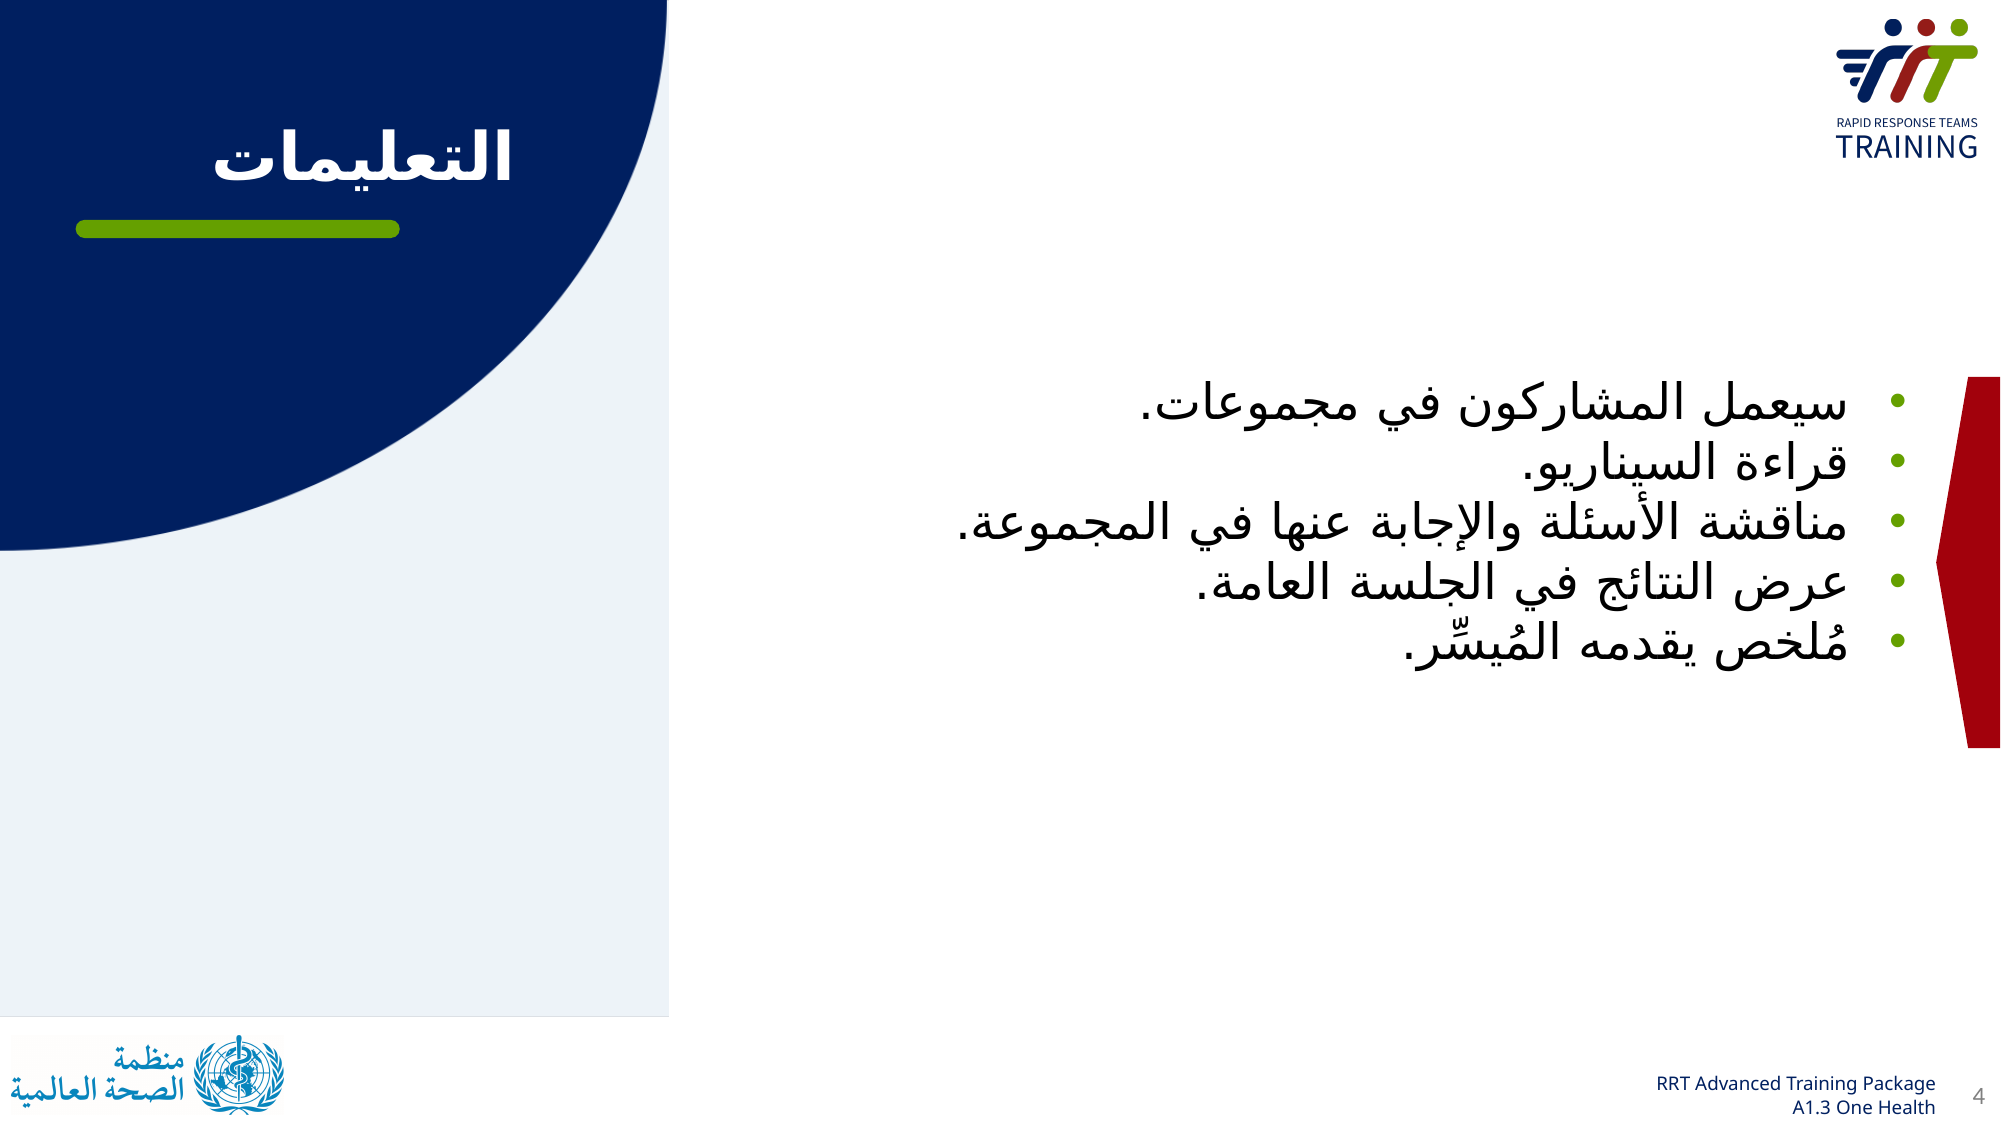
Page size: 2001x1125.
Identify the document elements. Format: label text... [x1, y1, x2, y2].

title التعليمات [0, 114, 524, 208]
picture [1835, 19, 1978, 167]
text_box سيعمل المشاركون في مجموعات. قراءة السيناريو. مناقشة الأسئلة والإجابة عنها في المجموعة. عرض النتائج في الجلسة العامة. مُلخص يقدمه المُيسِّر. [655, 362, 1915, 738]
picture [0, 0, 669, 1018]
picture [11, 1035, 284, 1115]
text_box [75, 219, 400, 239]
picture [241, 1050, 247, 1059]
